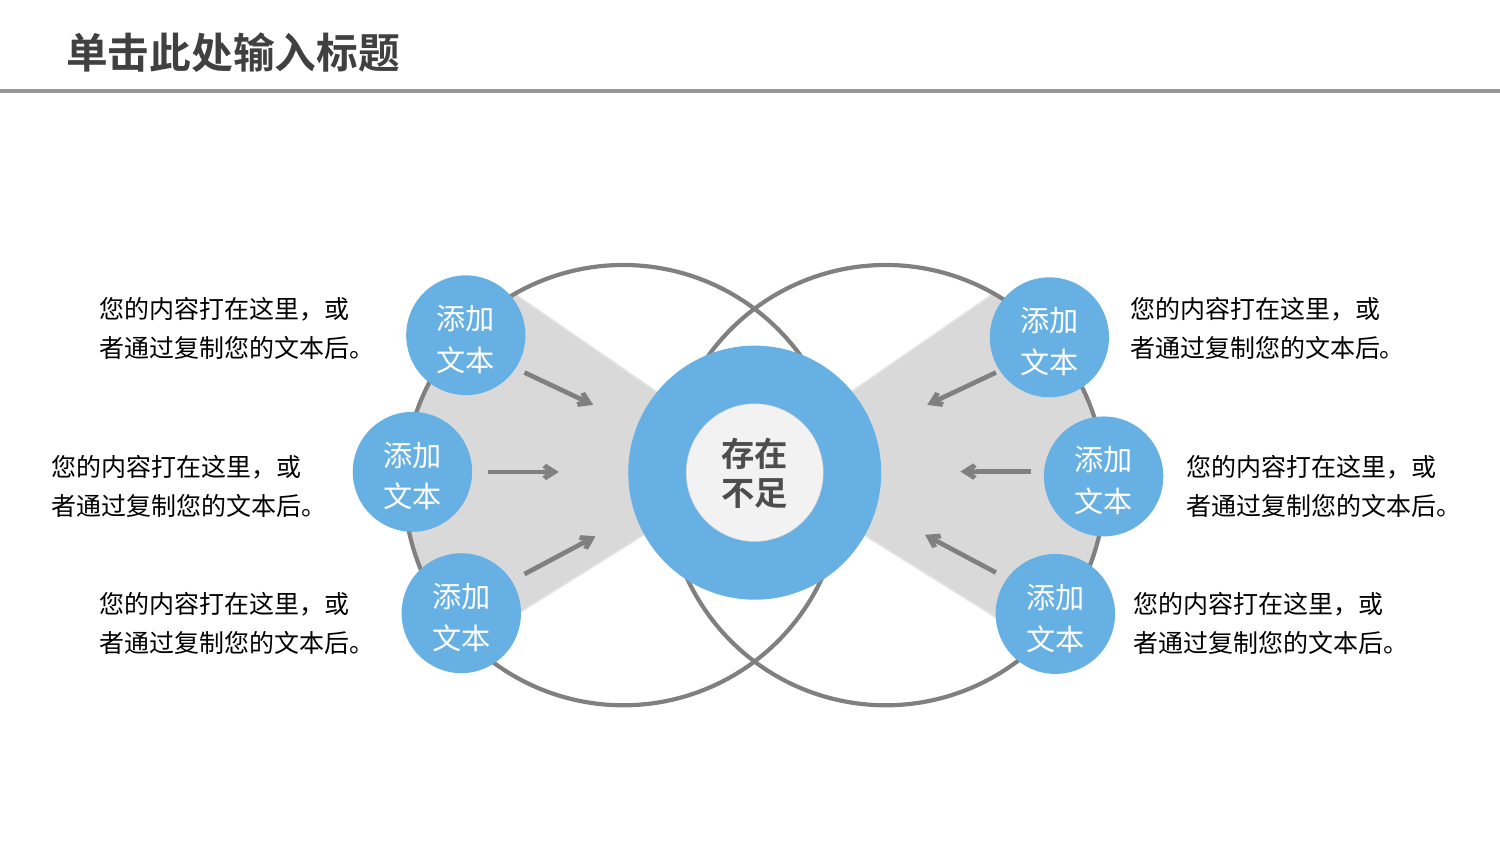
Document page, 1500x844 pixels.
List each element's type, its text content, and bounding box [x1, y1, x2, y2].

text_box 添加文本 [352, 411, 473, 532]
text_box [926, 372, 997, 406]
text_box 单击此处输入标题 [51, 9, 443, 85]
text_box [924, 534, 997, 573]
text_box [524, 536, 596, 575]
text_box 您的内容打在这里，或者通过复制您的文本后。 [88, 278, 376, 368]
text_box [627, 345, 882, 600]
text_box 添加文本 [995, 553, 1116, 674]
text_box 您的内容打在这里，或者通过复制您的文本后。 [40, 436, 324, 526]
text_box [409, 264, 754, 706]
text_box [703, 264, 1099, 706]
text_box 添加文本 [406, 275, 526, 396]
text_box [524, 372, 594, 406]
text_box 添加文本 [989, 277, 1110, 398]
text_box 您的内容打在这里，或者通过复制您的文本后。 [1175, 436, 1459, 526]
text_box 添加文本 [401, 553, 521, 674]
text_box 您的内容打在这里，或者通过复制您的文本后。 [1119, 278, 1403, 368]
text_box 您的内容打在这里，或者通过复制您的文本后。 [88, 574, 372, 664]
text_box 您的内容打在这里，或者通过复制您的文本后。 [1122, 574, 1406, 664]
text_box 添加文本 [1043, 416, 1164, 537]
